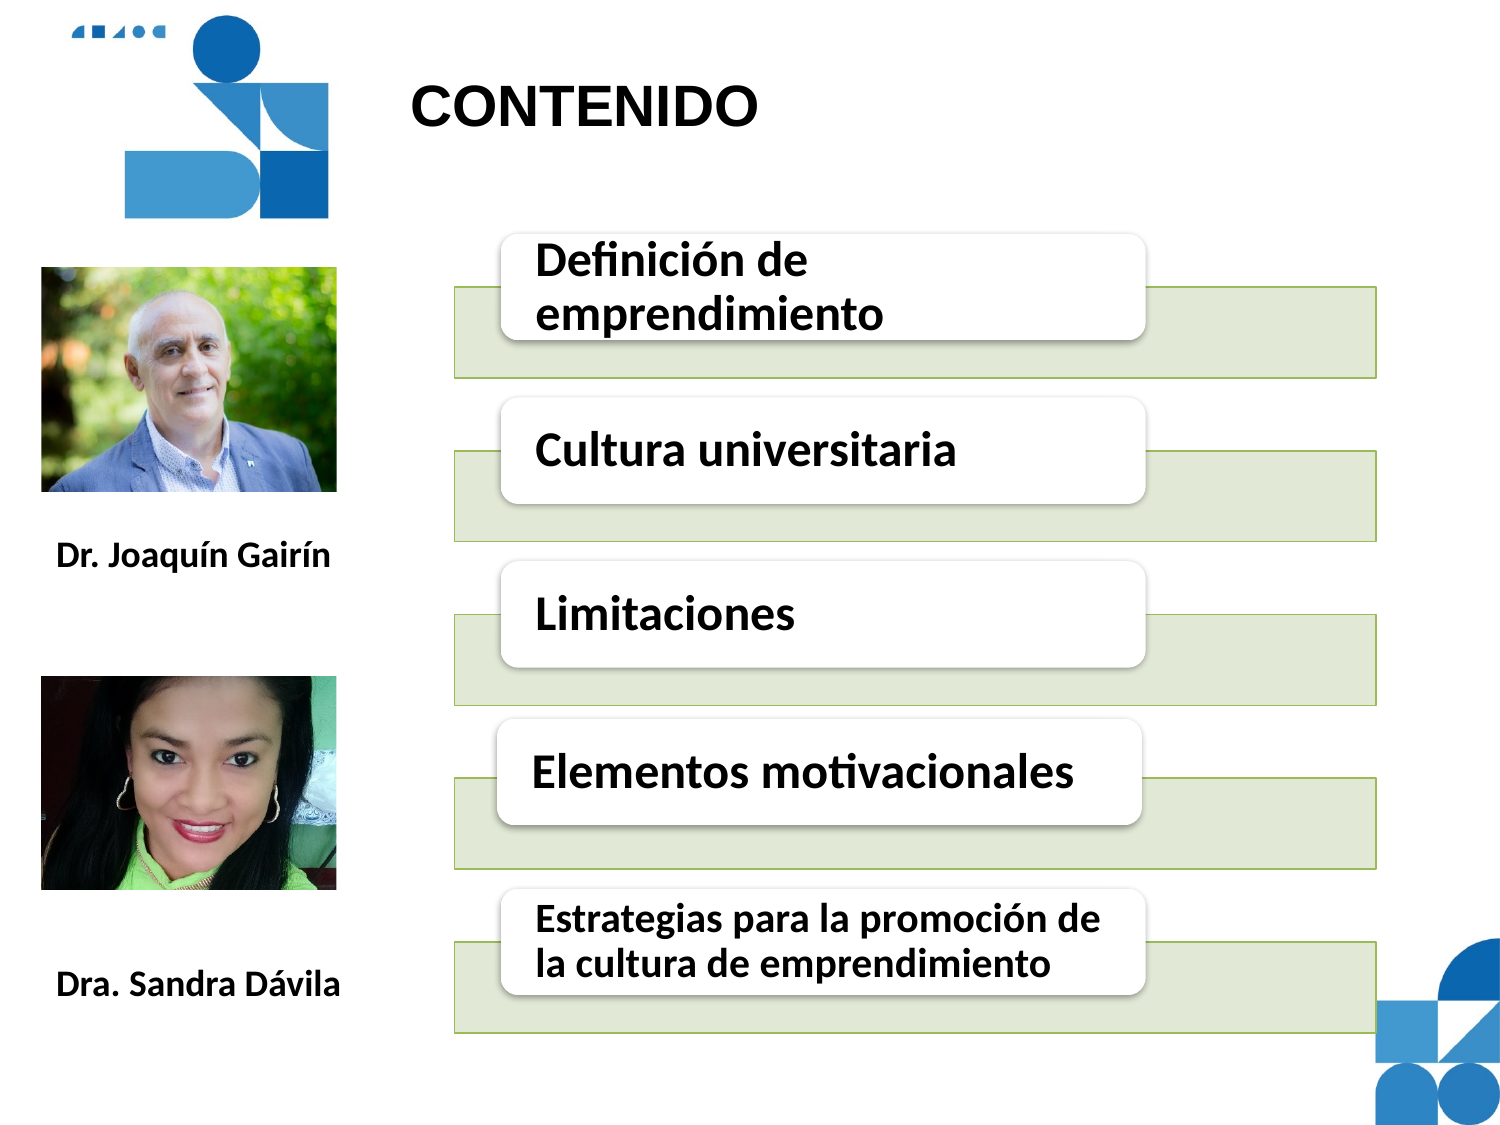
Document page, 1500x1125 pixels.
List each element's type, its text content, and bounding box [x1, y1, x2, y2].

text_box Dra. Sandra Dávila [41, 951, 396, 1012]
text_box Dr. Joaquín Gairín [41, 522, 396, 583]
picture [0, 0, 1500, 1125]
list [454, 231, 1377, 1036]
title CONTENIDO [395, 61, 1436, 232]
